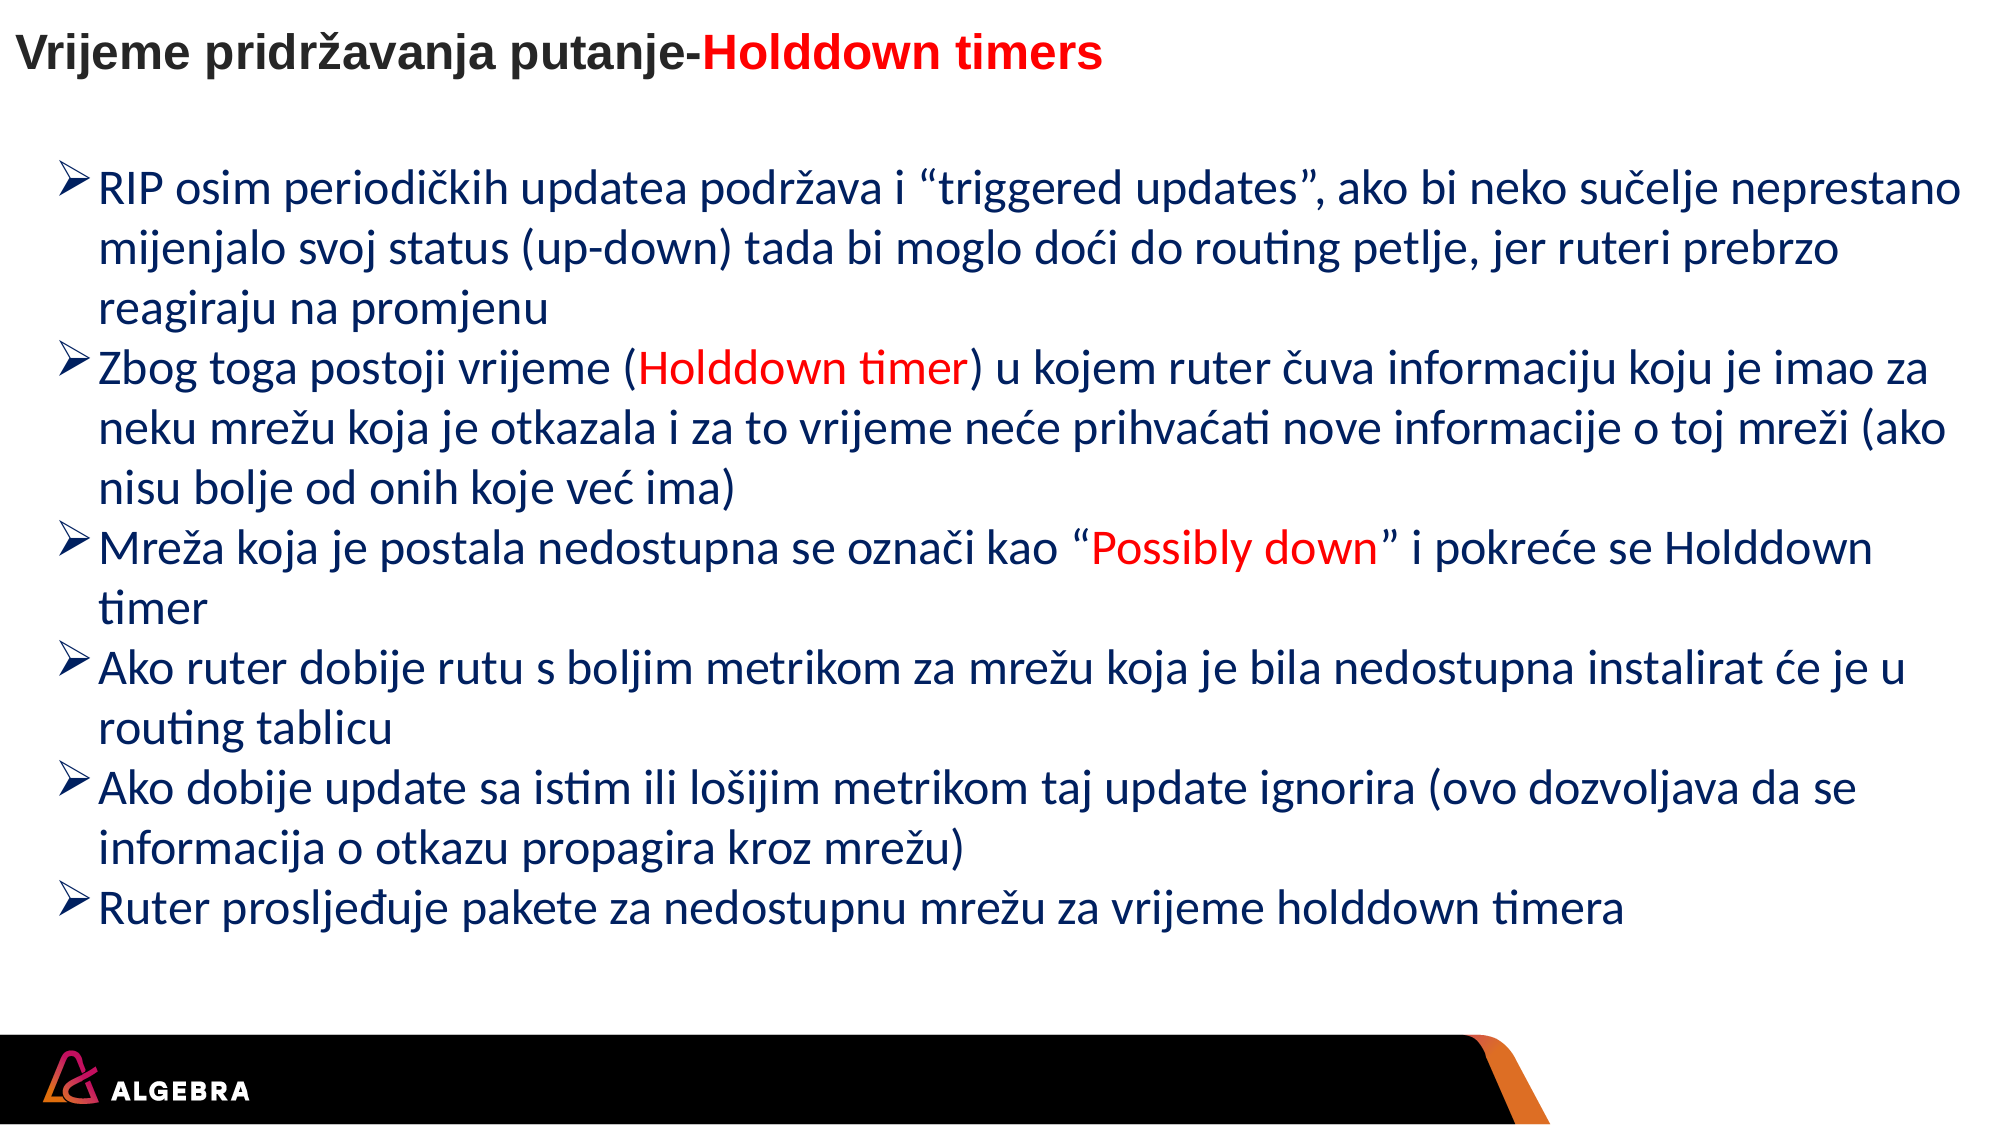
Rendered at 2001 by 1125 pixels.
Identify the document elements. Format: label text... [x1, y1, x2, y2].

title Vrijeme pridržavanja putanje-Holddown timers [0, 0, 1304, 107]
text_box RIP osim periodičkih updatea podržava i “triggered updates”, ako bi neko sučelje neprestano mijenjalo svoj status (up-down) tada bi moglo doći do routing petlje, jer ruteri prebrzo reagiraju na promjenu Zbog toga postoji vrijeme (Holddown timer) u kojem ruter čuva informaciju koju je imao za neku mrežu koja je otkazala i za to vrijeme neće prihvaćati nove informacije o toj mreži (ako nisu bolje od onih koje već ima) Mreža koja je postala nedostupna se označi kao “Possibly down” i pokreće se Holddown timer Ako ruter dobije rutu s boljim metrikom za mrežu koja je bila nedostupna instalirat će je u routing tablicu Ako dobije update sa istim ili lošijim metrikom taj update ignorira (ovo dozvoljava da se informacija o otkazu propagira kroz mrežu) Ruter prosljeđuje pakete za nedostupnu mrežu za vrijeme holddown timera [39, 146, 1983, 942]
picture [0, 1034, 1733, 1125]
